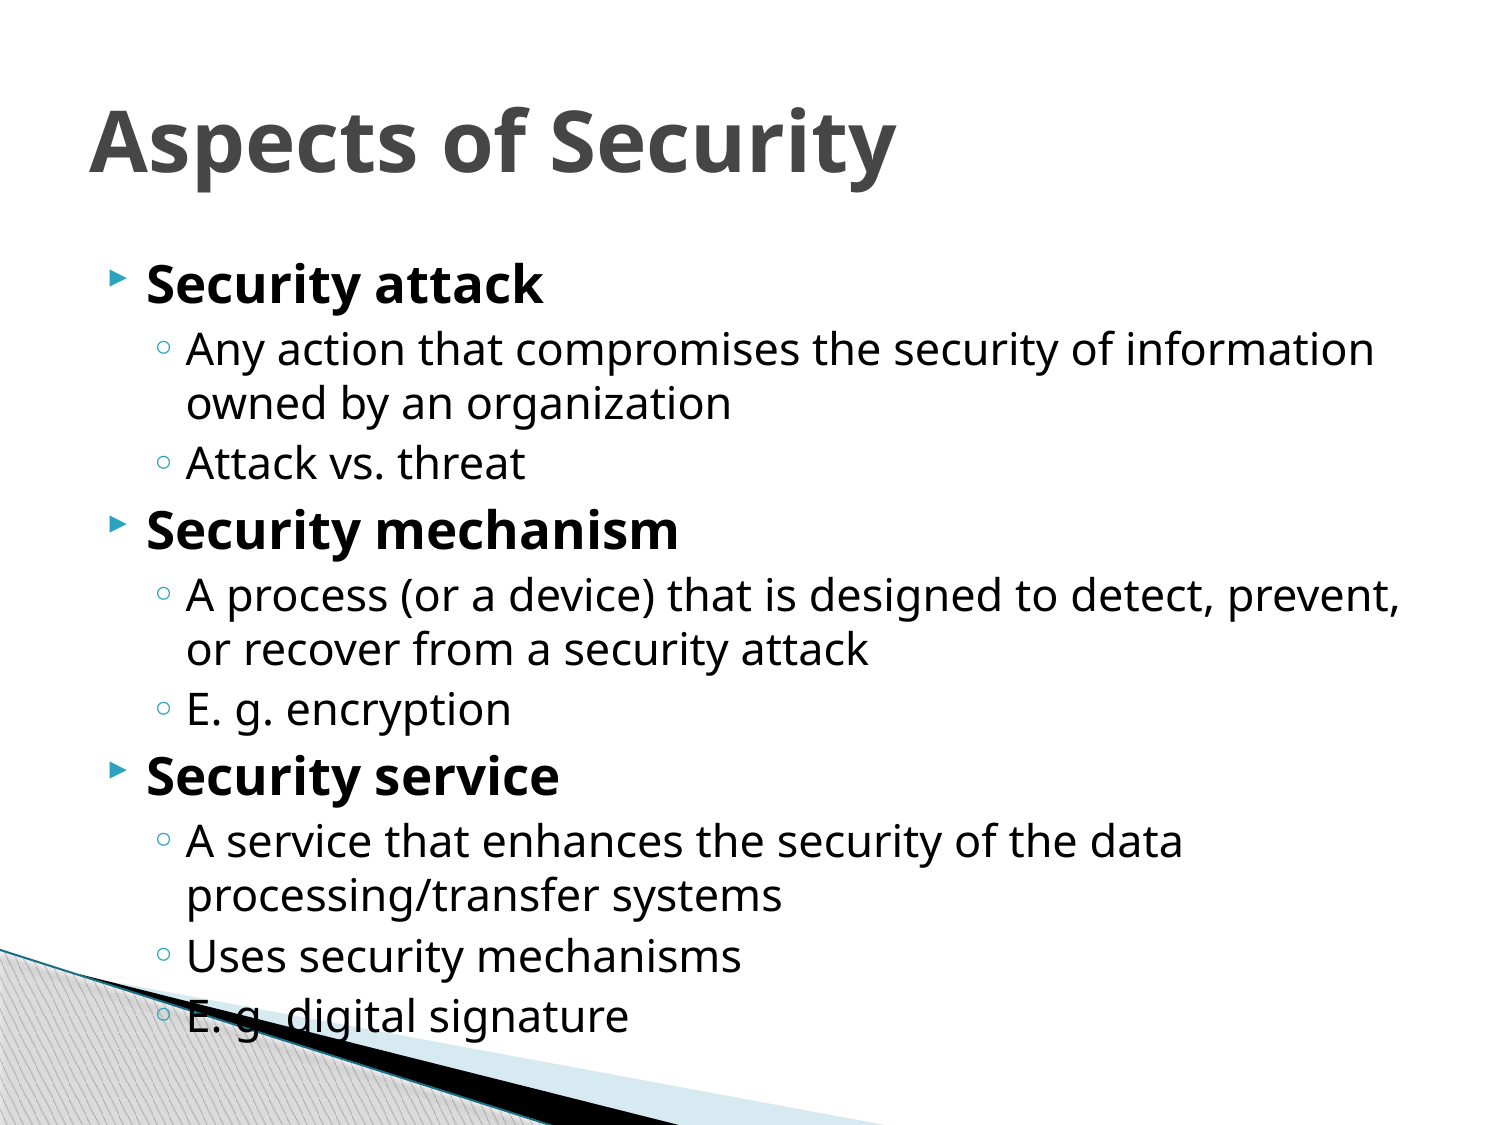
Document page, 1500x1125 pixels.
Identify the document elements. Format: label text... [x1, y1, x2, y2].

title Aspects of Security [75, 45, 1425, 233]
list Security attack Any action that compromises the security of information owned by an organization Attack vs. threat Security mechanism A process (or a device) that is designed to detect, prevent, or recover from a security attack E. g. encryption Security service A service that enhances the security of the data processing/transfer systems Uses security mechanisms E. g. digital signature [75, 243, 1425, 1050]
